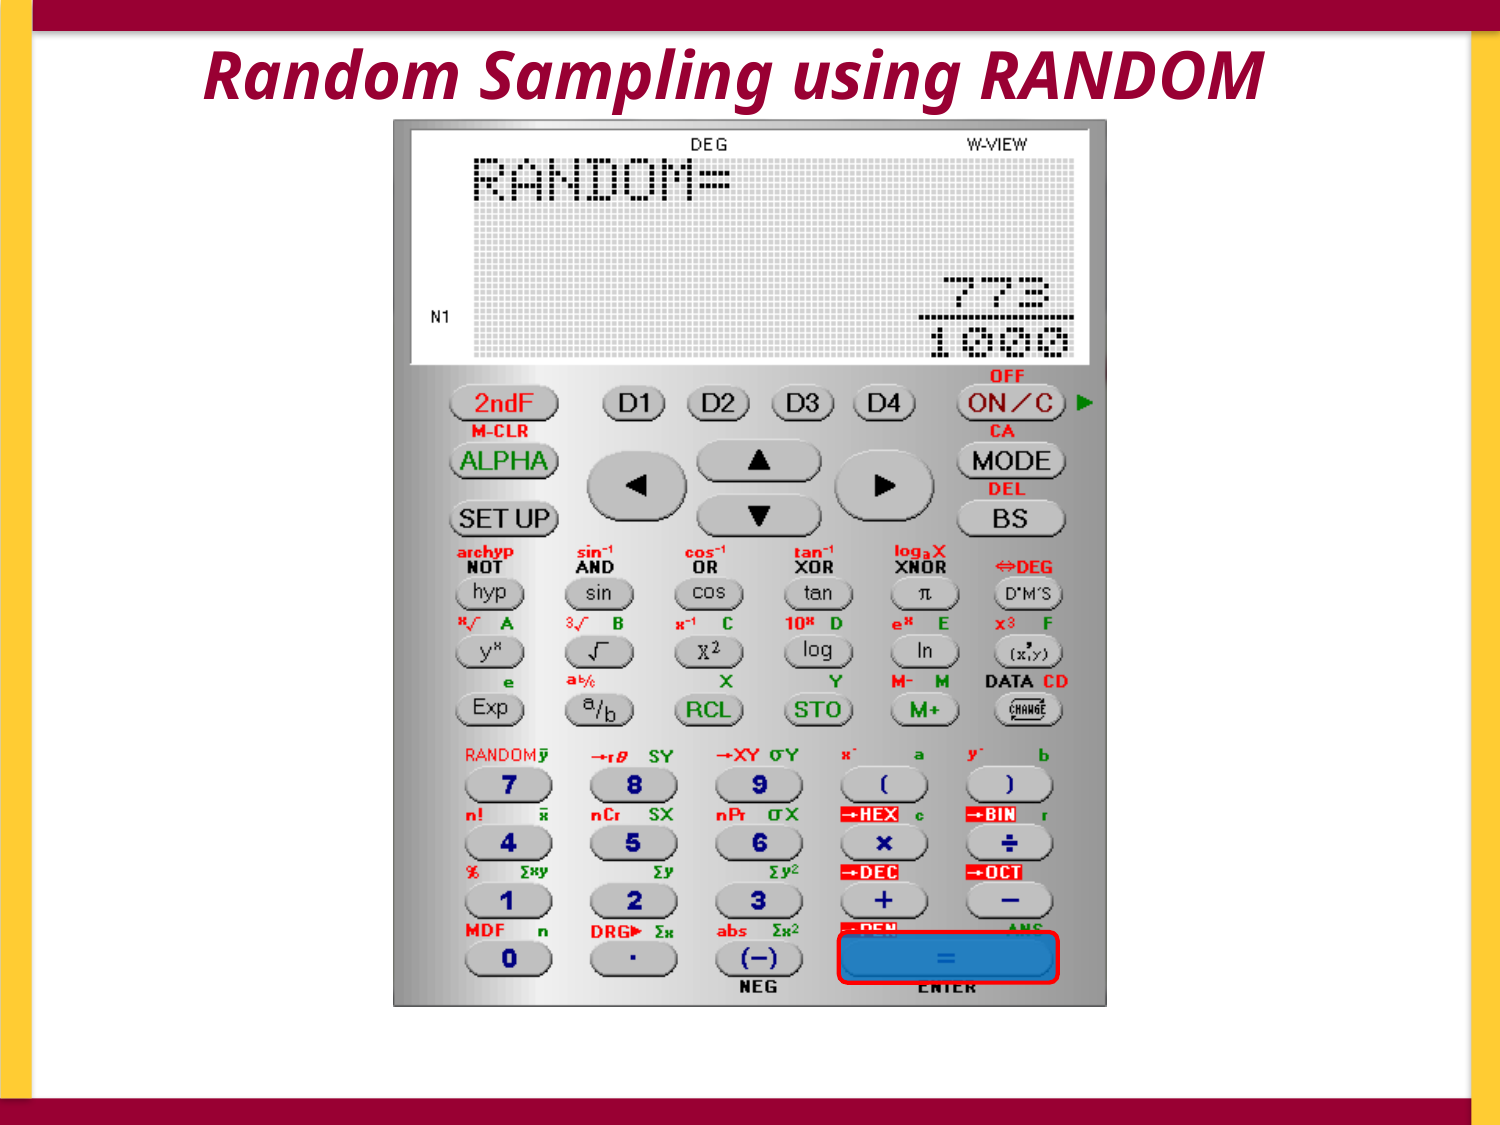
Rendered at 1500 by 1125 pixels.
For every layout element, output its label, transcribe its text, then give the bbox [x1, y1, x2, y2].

text_box Random Sampling using RANDOM [51, 25, 1418, 120]
picture [393, 118, 1107, 1007]
